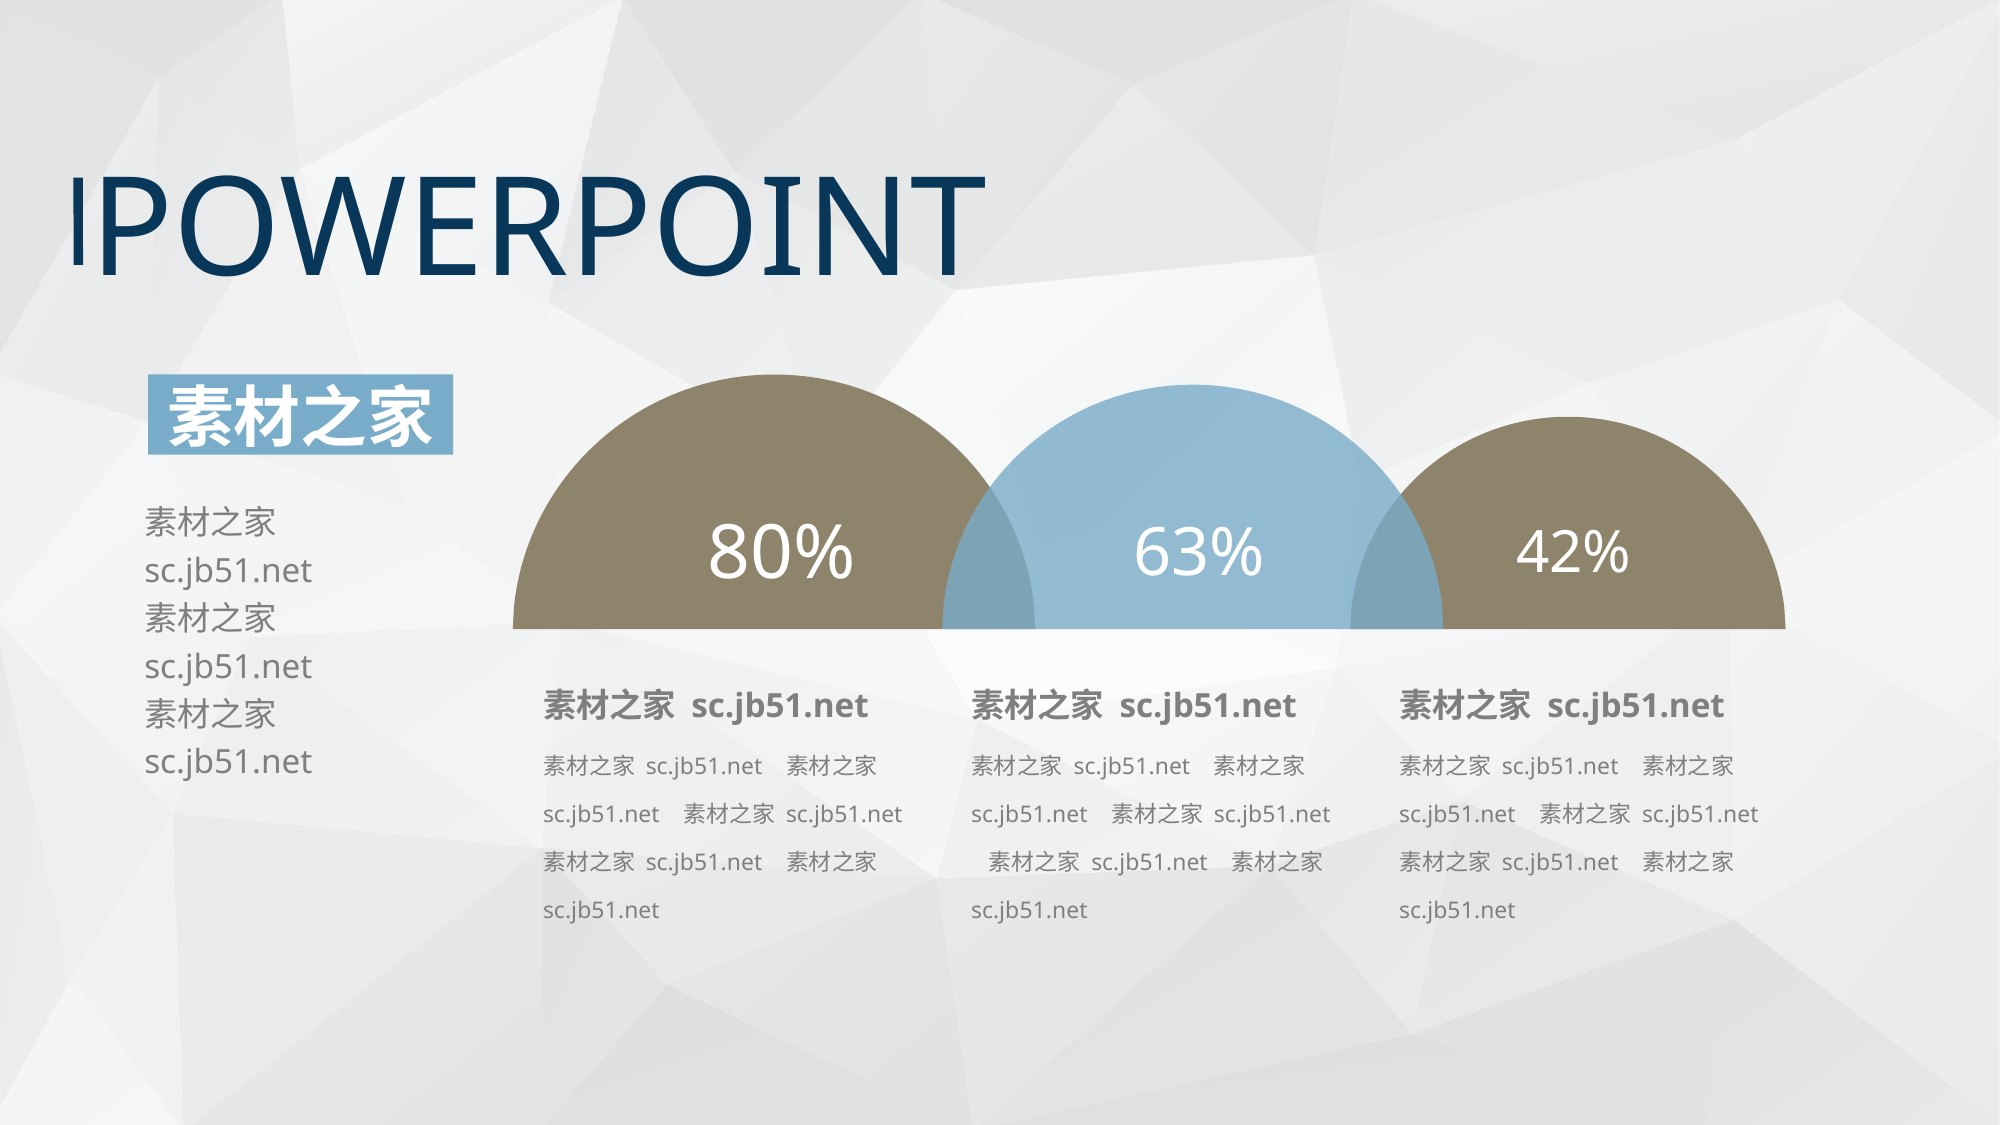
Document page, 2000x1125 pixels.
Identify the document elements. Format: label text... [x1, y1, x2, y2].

text_box 素材之家 [148, 374, 454, 455]
text_box 42% [1501, 506, 1647, 592]
text_box [942, 384, 1444, 630]
text_box 素材之家 sc.jb51.net [1384, 677, 1809, 732]
text_box POWERPOINT [75, 130, 1003, 310]
text_box 素材之家 sc.jb51.net [956, 677, 1348, 723]
text_box 80% [692, 496, 871, 602]
text_box [1401, 416, 1786, 630]
text_box 素材之家 sc.jb51.net 素材之家 sc.jb51.net 素材之家 sc.jb51.net 素材之家 sc.jb51.net 素材之家 sc.jb51.net [528, 723, 943, 930]
text_box [512, 374, 990, 630]
text_box 素材之家 sc.jb51.net 素材之家 sc.jb51.net 素材之家 sc.jb51.net [129, 485, 454, 788]
picture [0, 0, 2000, 1125]
text_box 素材之家 sc.jb51.net 素材之家 sc.jb51.net 素材之家 sc.jb51.net 素材之家 sc.jb51.net 素材之家 sc.jb51.net [1384, 723, 1786, 930]
text_box 素材之家 sc.jb51.net 素材之家 sc.jb51.net 素材之家 sc.jb51.net 素材之家 sc.jb51.net 素材之家 sc.jb51.net [956, 723, 1351, 930]
text_box 素材之家 sc.jb51.net [528, 677, 905, 723]
text_box 63% [1118, 501, 1281, 596]
